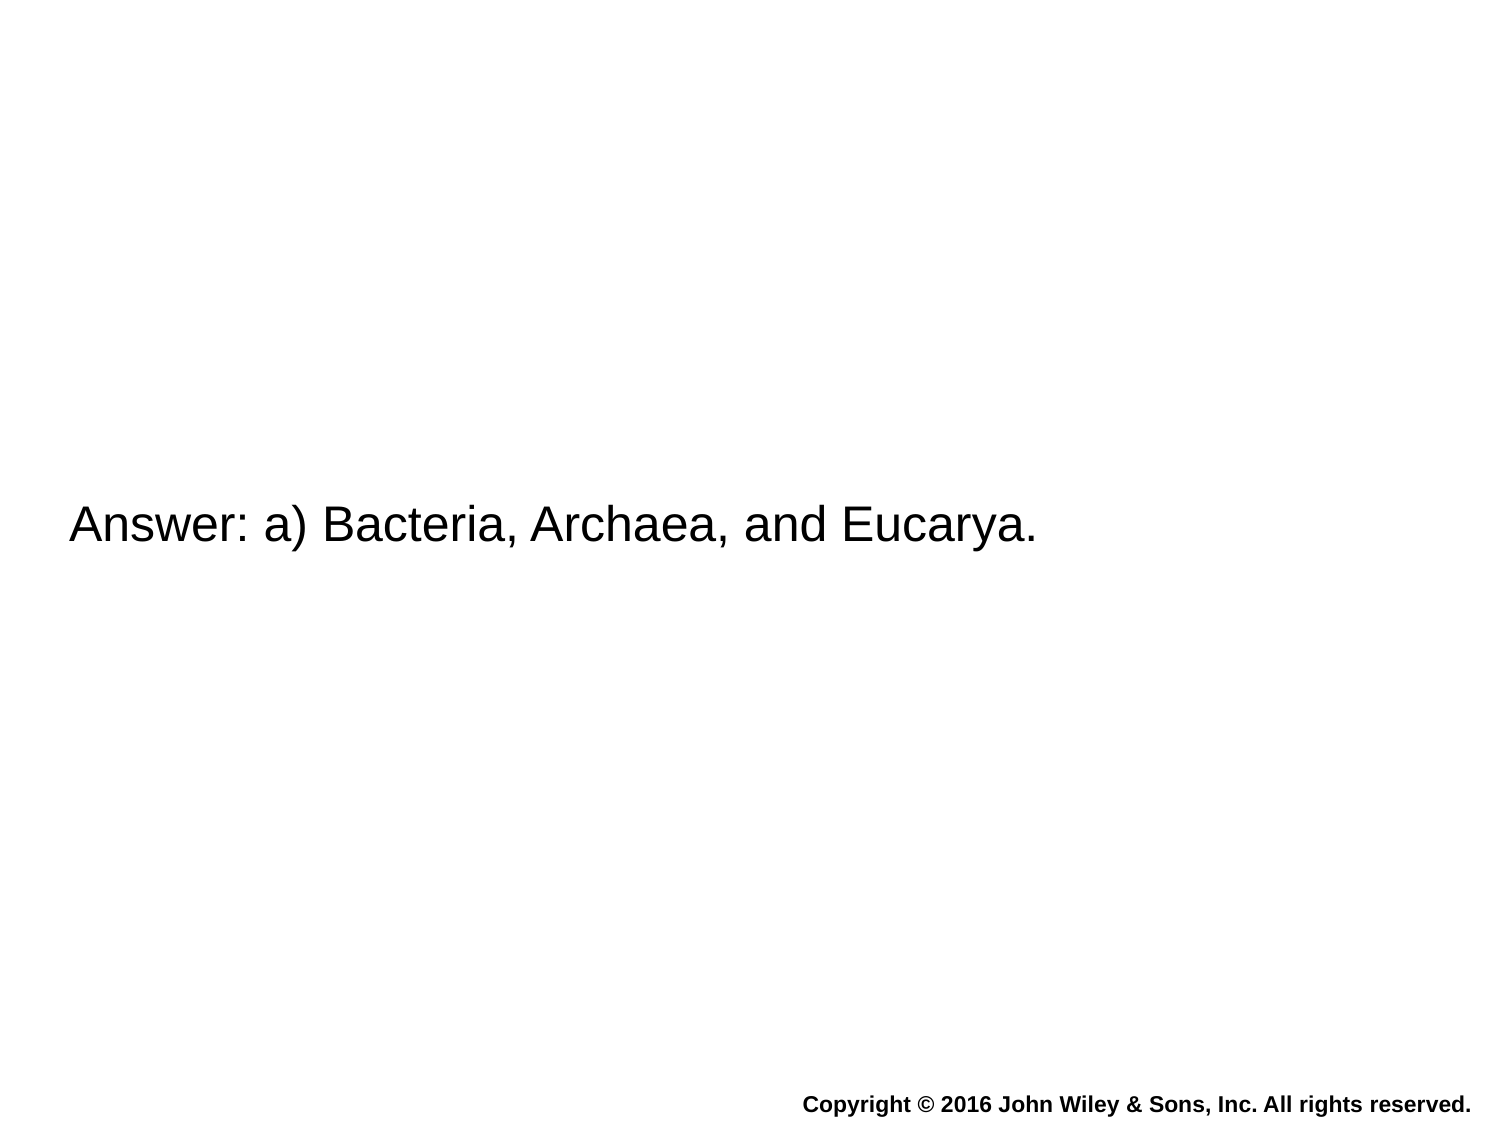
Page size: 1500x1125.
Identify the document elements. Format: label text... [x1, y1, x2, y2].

text_box Answer: a) Bacteria, Archaea, and Eucarya. [54, 483, 1466, 559]
text_box Copyright © 2016 John Wiley & Sons, Inc. All rights reserved. [512, 1065, 1488, 1125]
